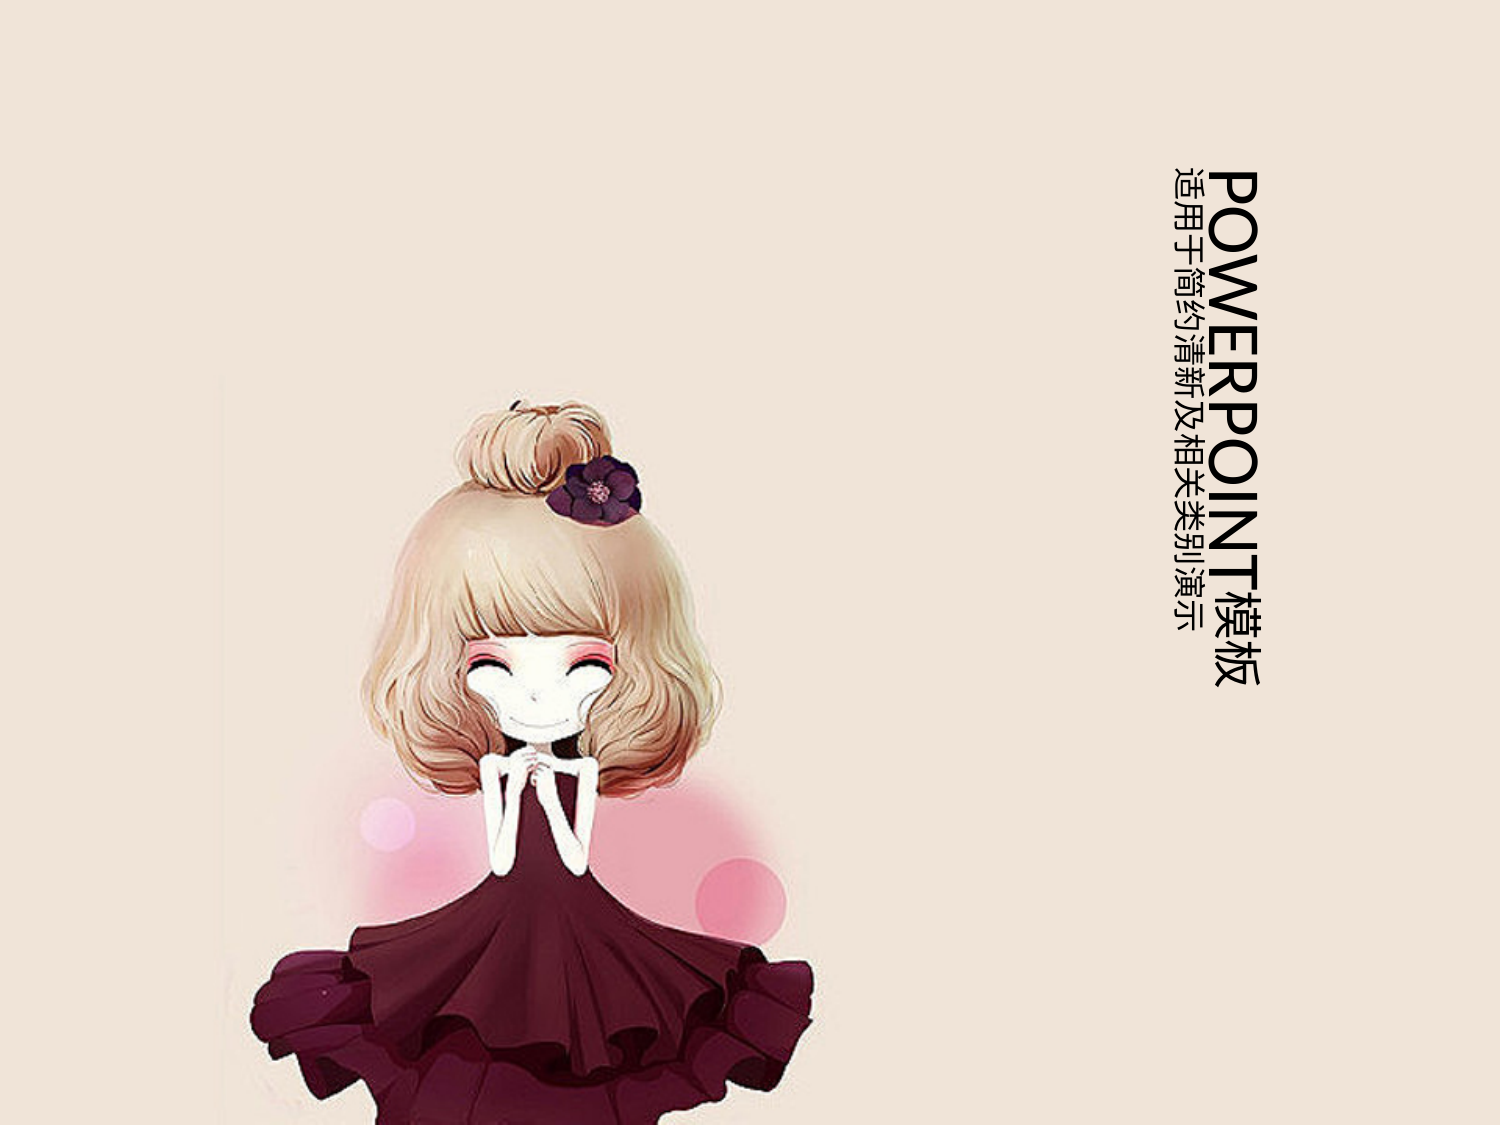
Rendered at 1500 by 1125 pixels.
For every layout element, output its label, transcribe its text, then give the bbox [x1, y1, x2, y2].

text_box POWERPOINT [1218, 152, 1292, 727]
picture [0, 0, 1500, 1125]
text_box 模板 [1218, 575, 1278, 692]
text_box 适用于简约清新及相关类别演示 [1101, 152, 1218, 821]
